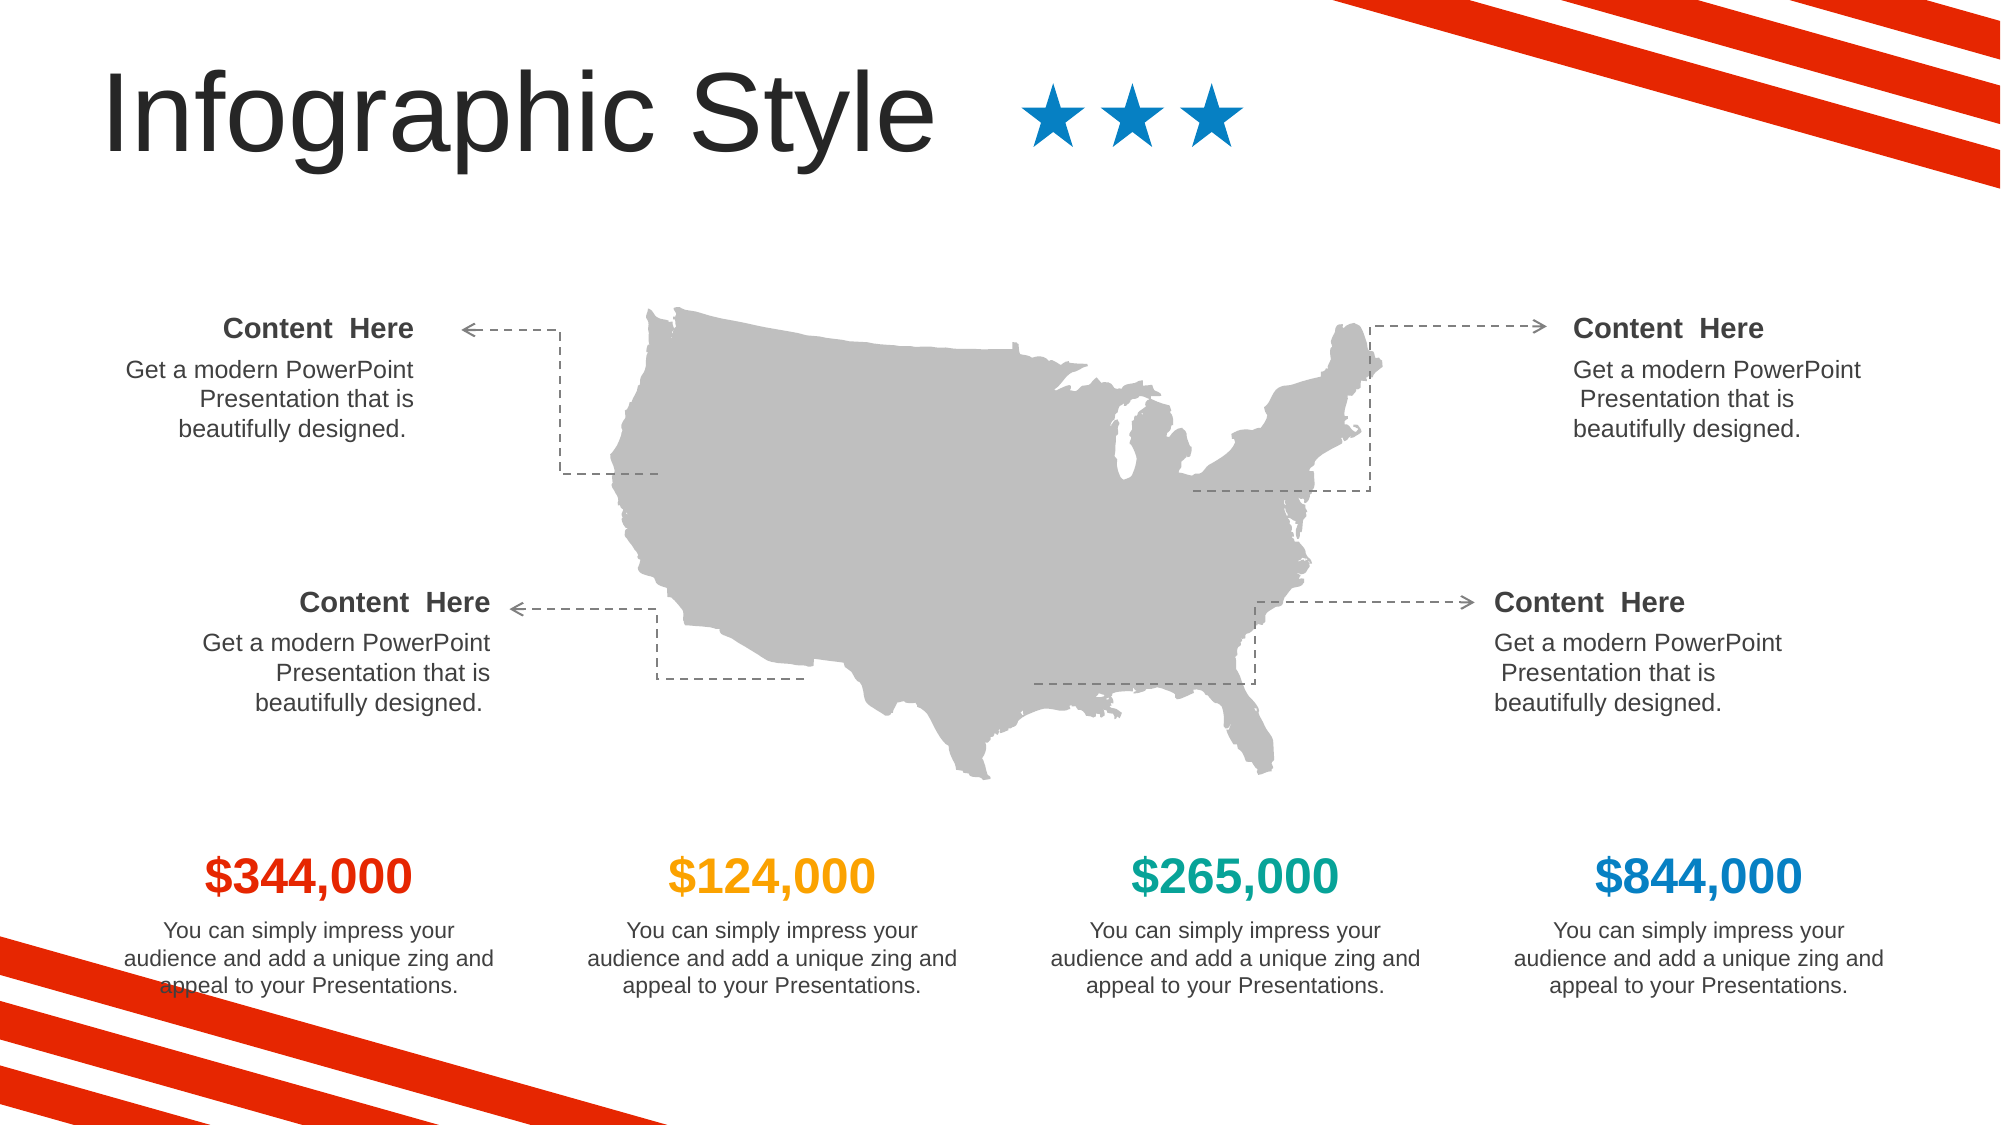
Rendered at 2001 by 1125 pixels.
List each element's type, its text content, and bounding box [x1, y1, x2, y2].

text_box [1494, 575, 1802, 726]
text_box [198, 575, 506, 726]
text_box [1040, 835, 1446, 1007]
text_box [1503, 835, 1909, 1007]
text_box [1034, 602, 1475, 685]
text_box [577, 835, 983, 1007]
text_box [1021, 83, 1244, 148]
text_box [509, 609, 805, 679]
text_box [121, 301, 430, 452]
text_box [114, 835, 519, 1007]
text_box [611, 307, 1313, 781]
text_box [461, 329, 658, 474]
list Infographic Style [86, 55, 1899, 175]
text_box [1573, 301, 1881, 452]
text_box [1345, 322, 1360, 326]
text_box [1192, 326, 1547, 492]
